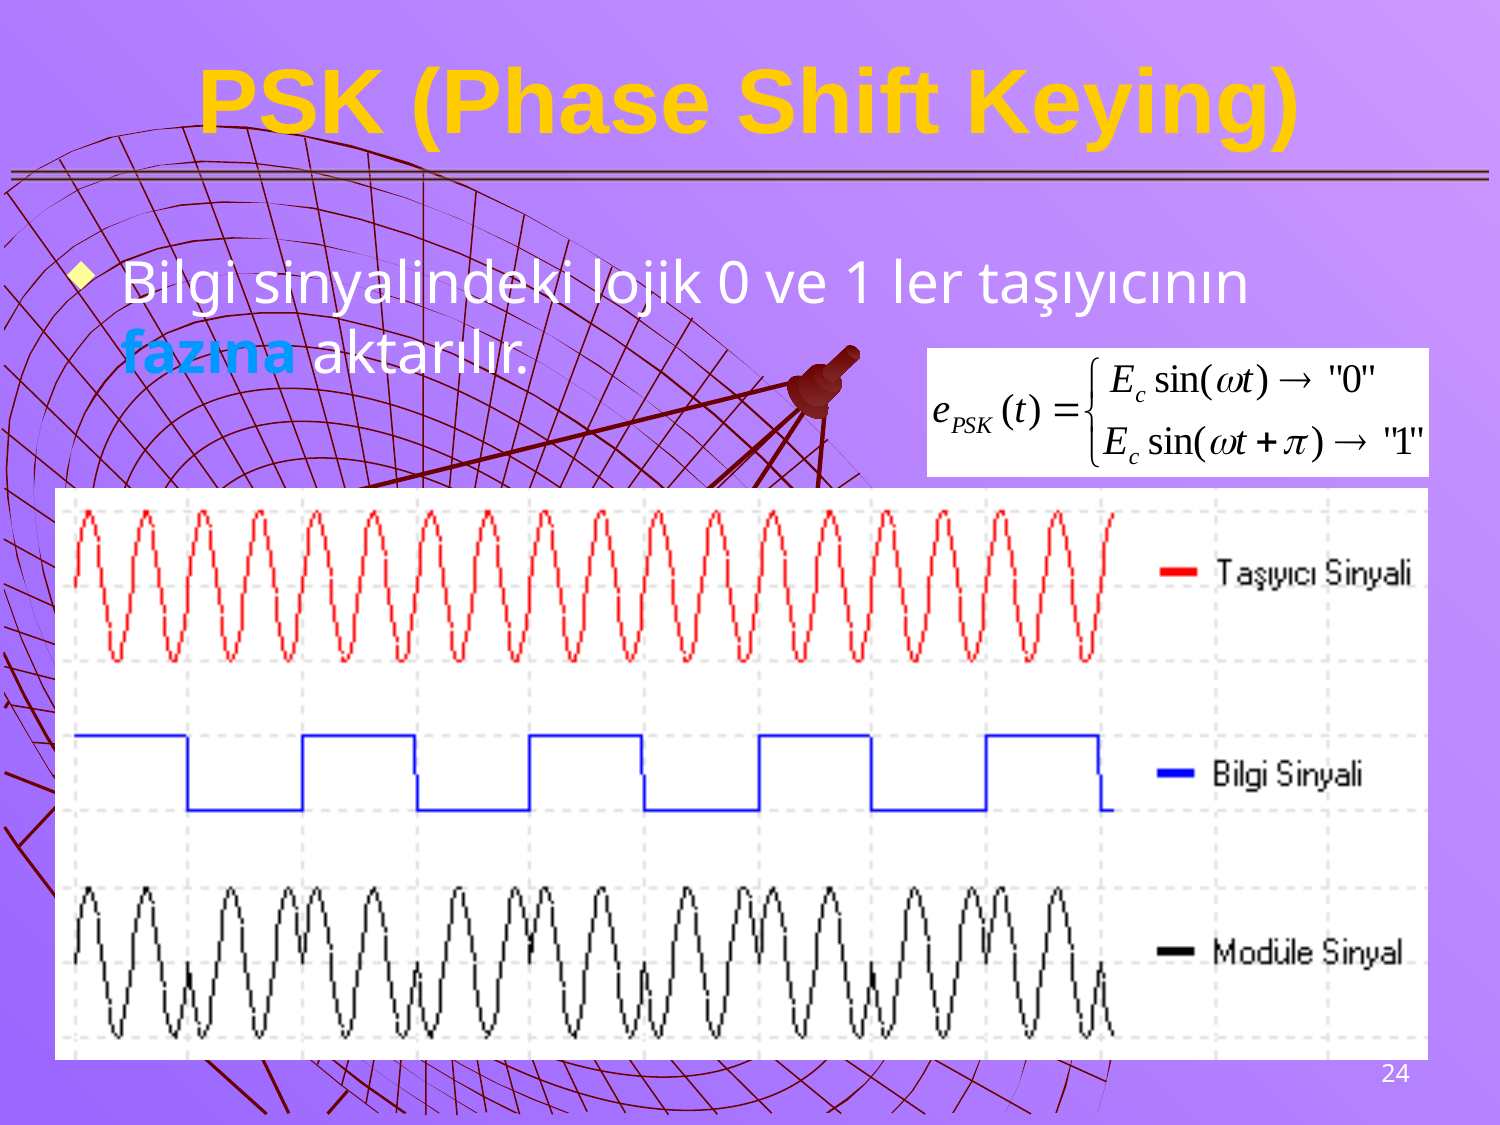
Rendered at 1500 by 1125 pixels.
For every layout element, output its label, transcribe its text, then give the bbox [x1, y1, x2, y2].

title PSK (Phase Shift Keying) [0, 15, 1500, 179]
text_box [926, 348, 1430, 478]
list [55, 488, 1428, 1060]
slide_number 24 [1074, 1069, 1426, 1100]
list Bilgi sinyalindeki lojik 0 ve 1 ler taşıyıcının fazına aktarılır. [48, 237, 1430, 467]
